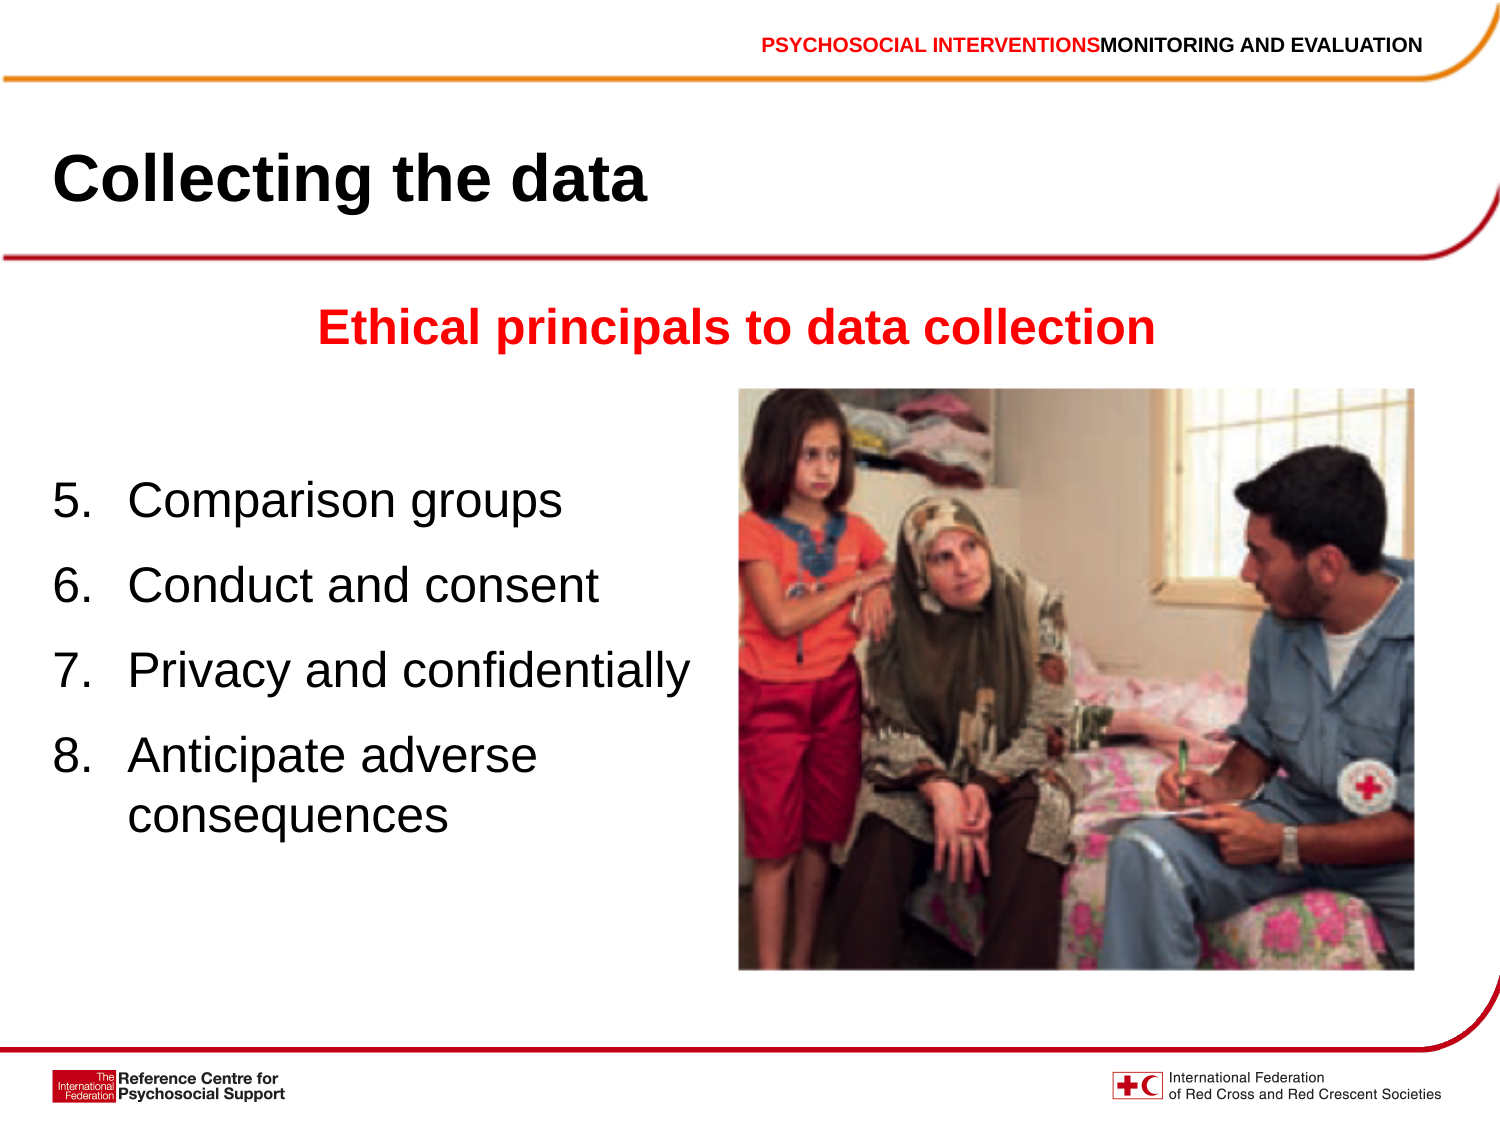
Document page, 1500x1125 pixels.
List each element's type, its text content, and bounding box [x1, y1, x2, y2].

text_box Comparison groups Conduct and consent Privacy and confidentially Anticipate adverse consequences [37, 399, 732, 973]
picture [0, 0, 1500, 265]
picture [0, 387, 1500, 1125]
text_box Ethical principals to data collection [62, 287, 1413, 363]
